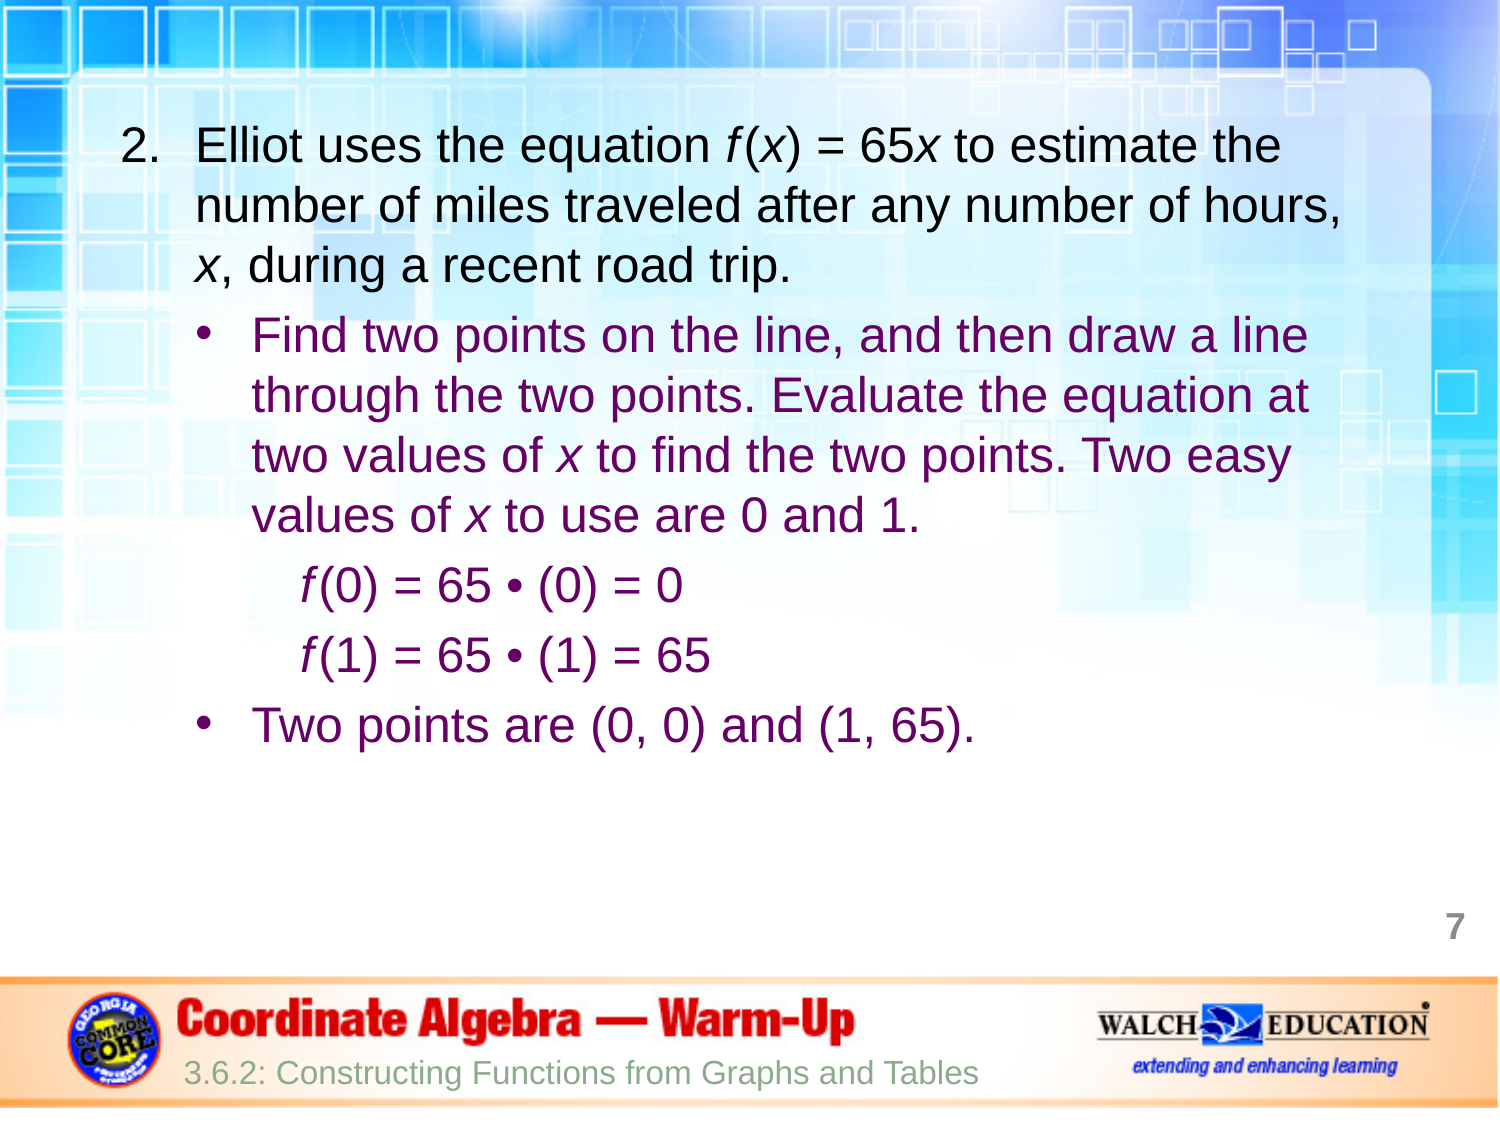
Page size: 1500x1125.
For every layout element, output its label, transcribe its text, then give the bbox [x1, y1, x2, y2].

slide_number 7 [1361, 901, 1481, 949]
subtitle Elliot uses the equation f (x) = 65x to estimate the number of miles traveled after any number of hours, x, during a recent road trip. Find two points on the line, and then draw a line through the two points. Evaluate the equation at two values of x to find the two points. Two easy values of x to use are 0 and 1. f (0) = 65 • (0) = 0 f (1) = 65 • (1) = 65 Two points are (0, 0) and (1, 65). [105, 105, 1394, 925]
footer 3.6.2: Constructing Functions from Graphs and Tables [168, 1048, 1067, 1094]
picture [0, 0, 1500, 1108]
